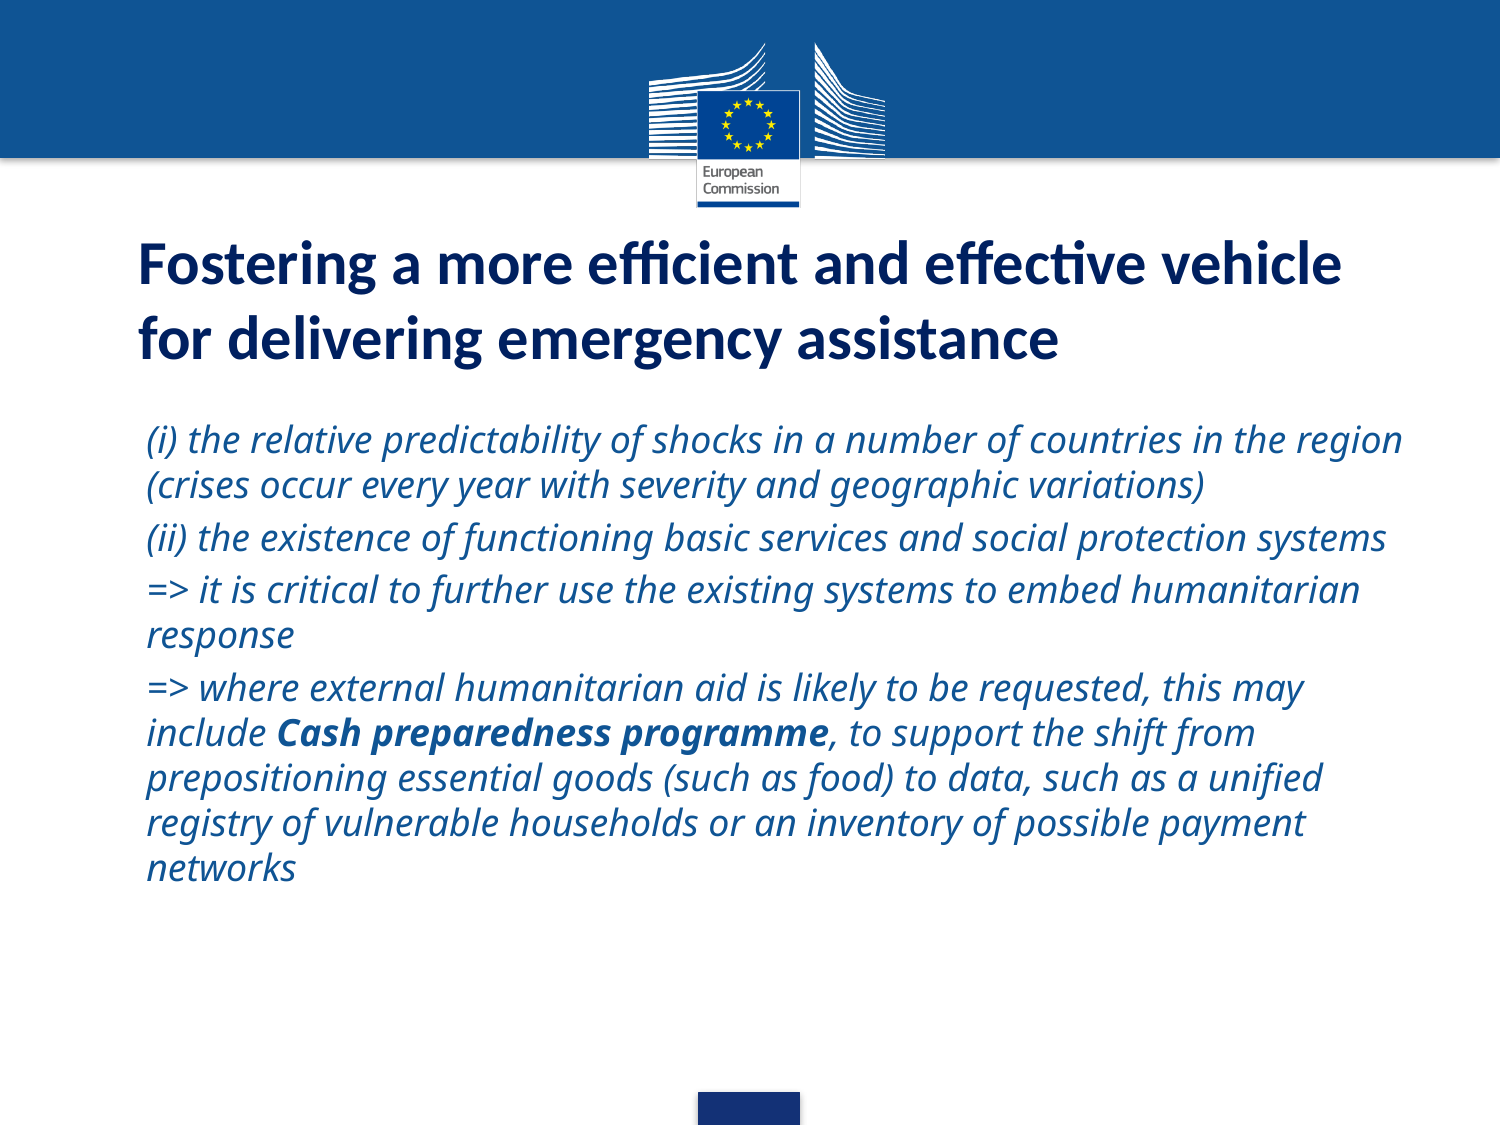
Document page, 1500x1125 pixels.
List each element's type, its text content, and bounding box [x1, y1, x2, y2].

picture [649, 42, 885, 208]
title Fostering a more efficient and effective vehicle for delivering emergency assistance [64, 219, 1415, 374]
list (i) the relative predictability of shocks in a number of countries in the region (crises occur every year with severity and geographic variations) (ii) the existence of functioning basic services and social protection systems => it is critical to further use the existing systems to embed humanitarian response => where external humanitarian aid is likely to be requested, this may include Cash preparedness programme, to support the shift from prepositioning essential goods (such as food) to data, such as a unified registry of vulnerable households or an inventory of possible payment networks [75, 408, 1425, 988]
